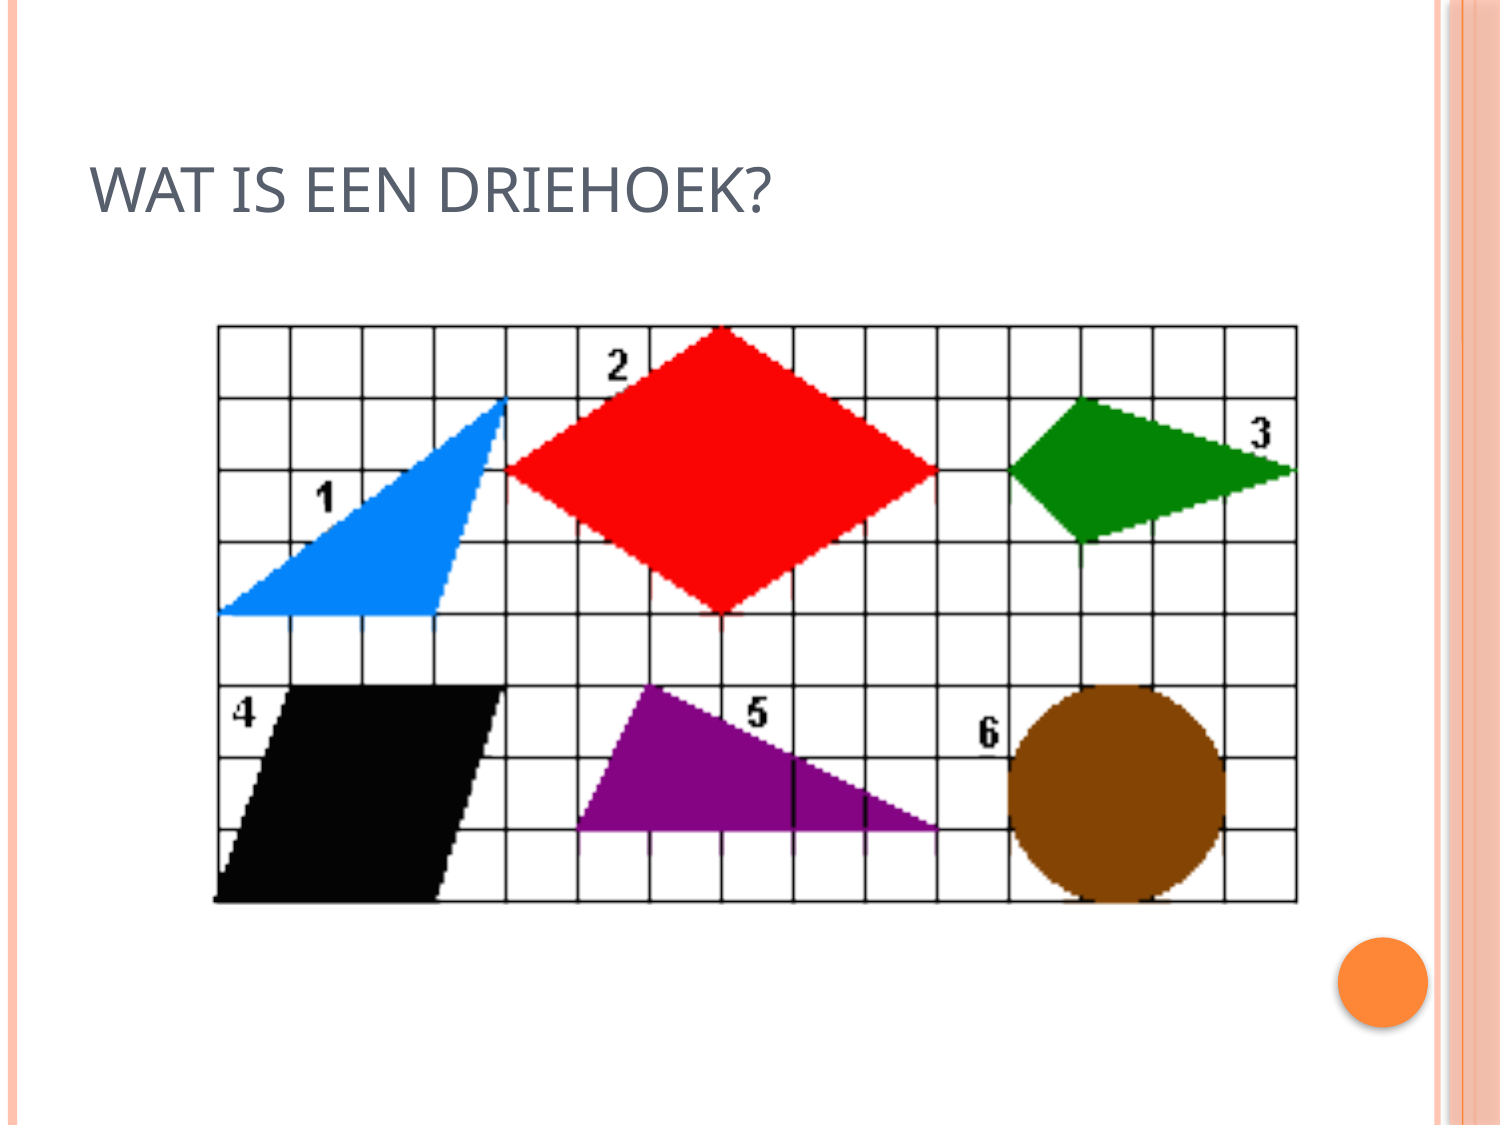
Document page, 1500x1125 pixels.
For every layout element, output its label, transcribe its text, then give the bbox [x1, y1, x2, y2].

title Wat is een driehoek? [75, 45, 1300, 233]
picture [206, 313, 1317, 918]
